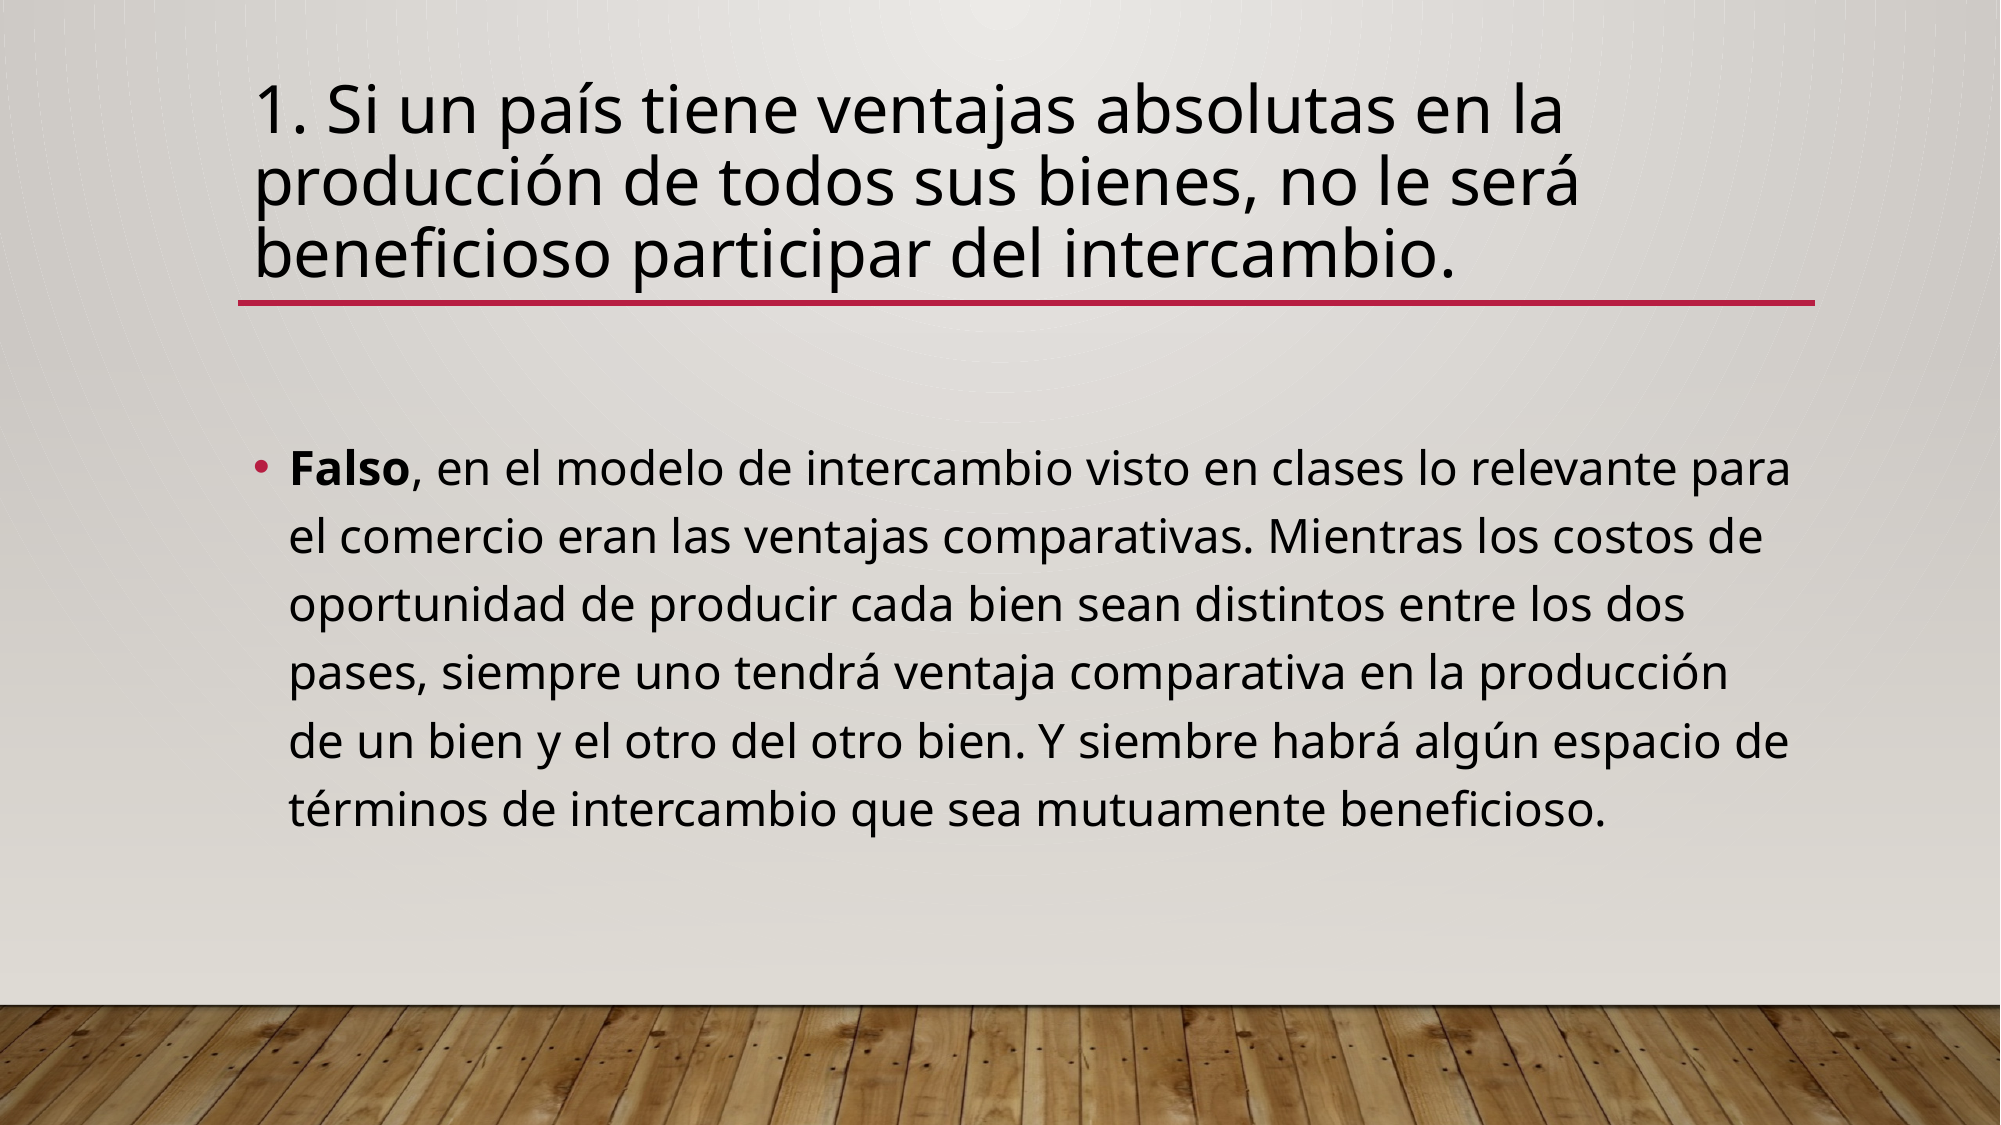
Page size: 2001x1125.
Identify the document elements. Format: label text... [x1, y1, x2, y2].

picture [0, 1005, 2000, 1125]
list Falso, en el modelo de intercambio visto en clases lo relevante para el comercio eran las ventajas comparativas. Mientras los costos de oportunidad de producir cada bien sean distintos entre los dos pases, siempre uno tendrá ventaja comparativa en la producción de un bien y el otro del otro bien. Y siembre habrá algún espacio de términos de intercambio que sea mutuamente beneficioso. [238, 418, 1814, 897]
title 1. Si un país tiene ventajas absolutas en la producción de todos sus bienes, no le será beneficioso participar del intercambio. [238, 68, 1814, 305]
